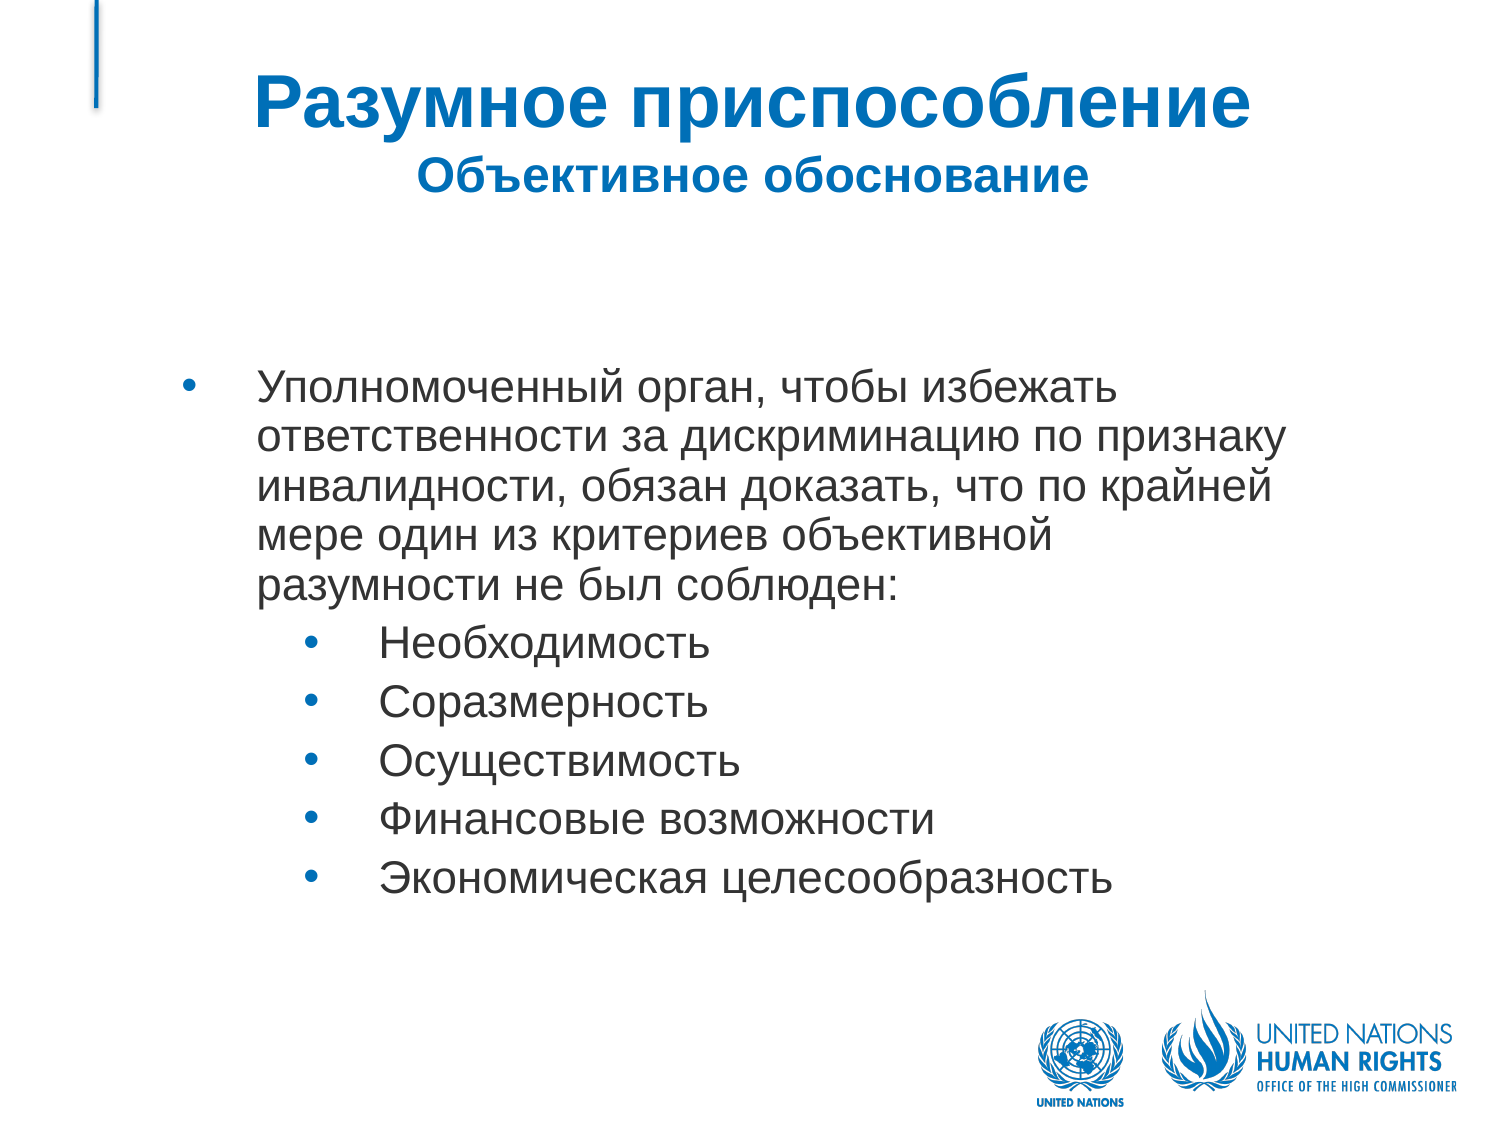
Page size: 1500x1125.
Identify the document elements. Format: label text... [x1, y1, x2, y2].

picture [1037, 990, 1457, 1107]
title Разумное приспособление Объективное обоснование [64, 45, 1456, 224]
text_box Уполномоченный орган, чтобы избежать ответственности за дискриминацию по признаку инвалидности, обязан доказать, что по крайней мере один из критериев объективной разумности не был соблюден: Необходимость Соразмерность Осуществимость Финансовые возможности Экономическая целесообразность [166, 256, 1325, 925]
